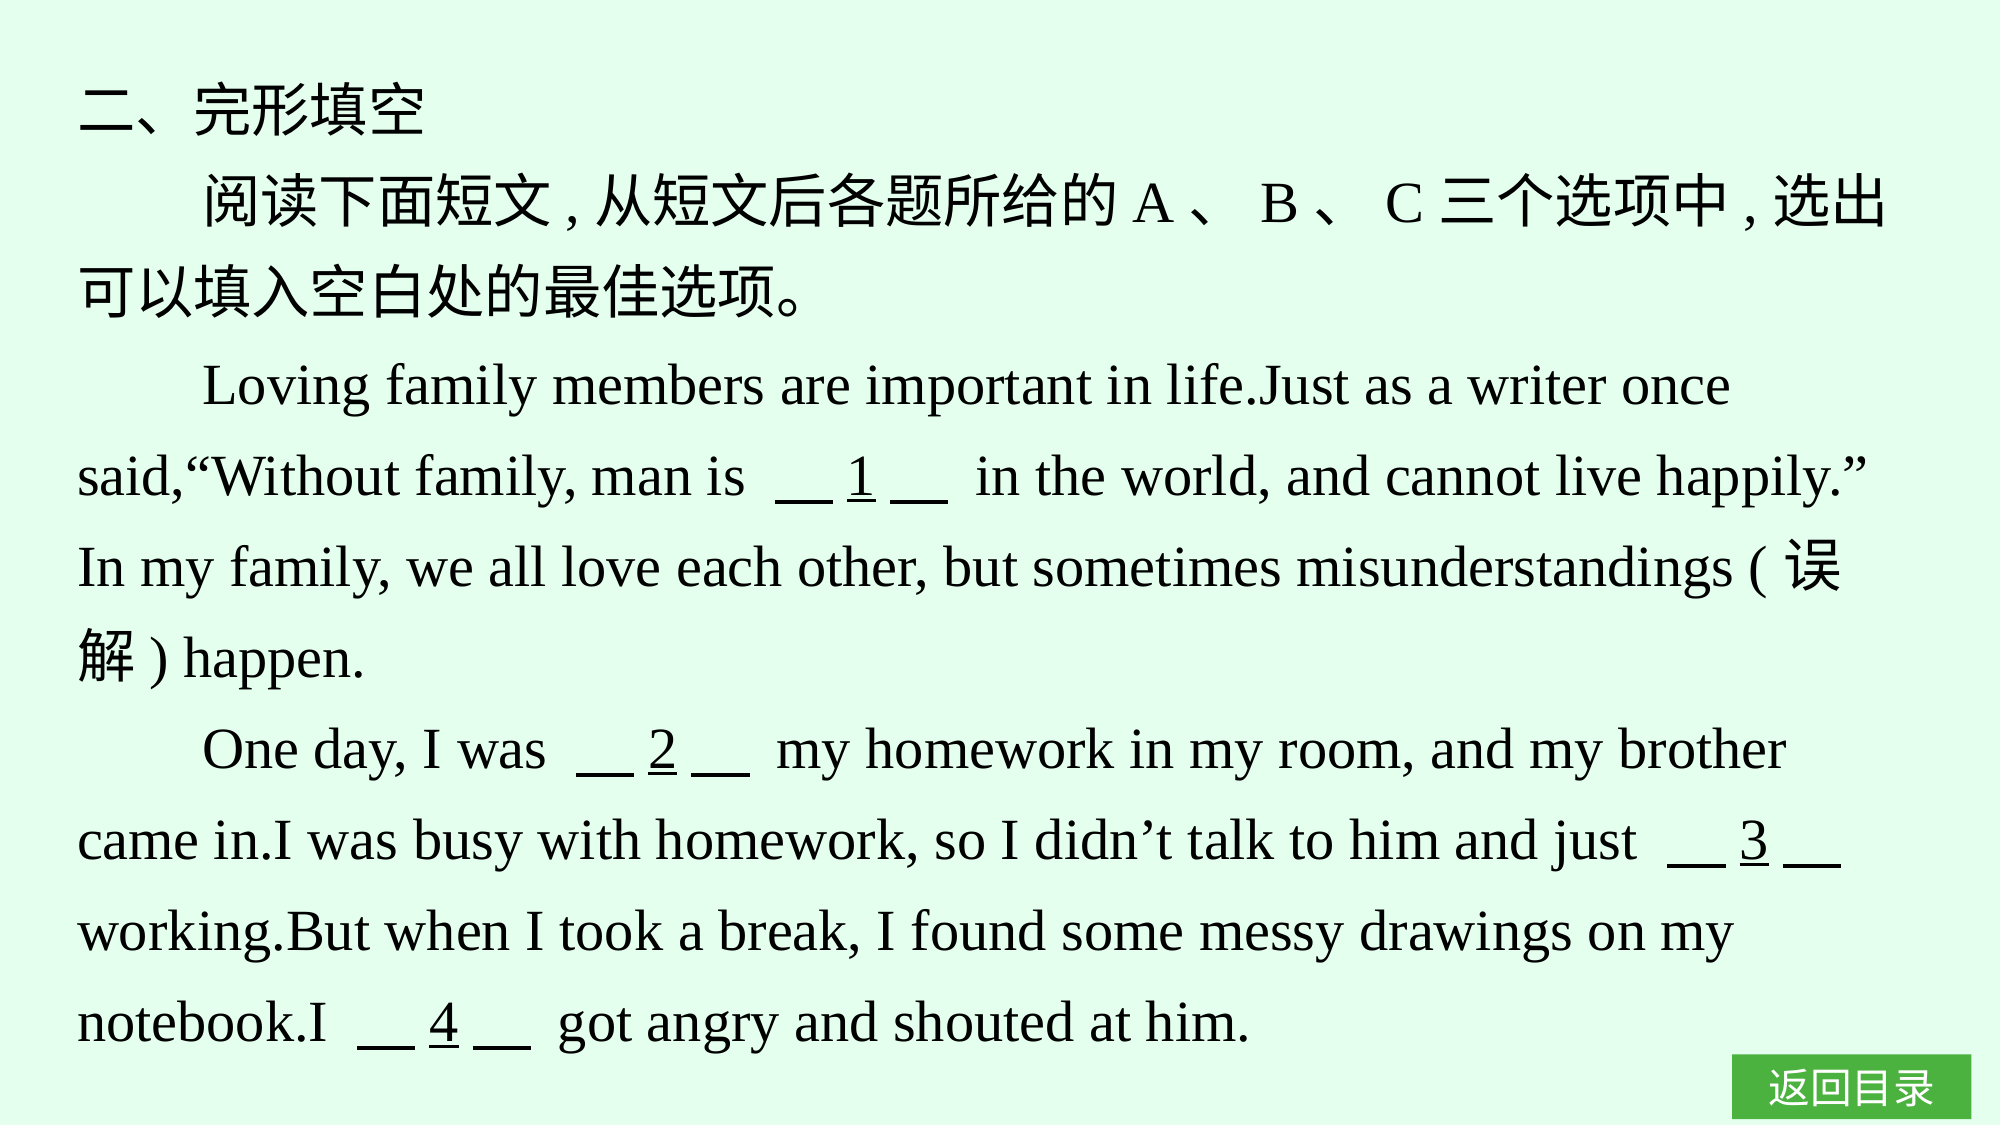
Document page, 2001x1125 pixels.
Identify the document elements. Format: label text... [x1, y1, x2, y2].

text_box 二、完形填空 阅读下面短文,从短文后各题所给的A、B、C三个选项中,选出可以填入空白处的最佳选项。 Loving family members are important in life.Just as a writer once said,“Without family, man is 1 in the world, and cannot live happily.” In my family, we all love each other, but sometimes misunderstandings (误解) happen. One day, I was 2 my homework in my room, and my brother came in.I was busy with homework, so I didn’t talk to him and just 3 working.But when I took a break, I found some messy drawings on my notebook.I 4 got angry and shouted at him. [62, 45, 1938, 1061]
